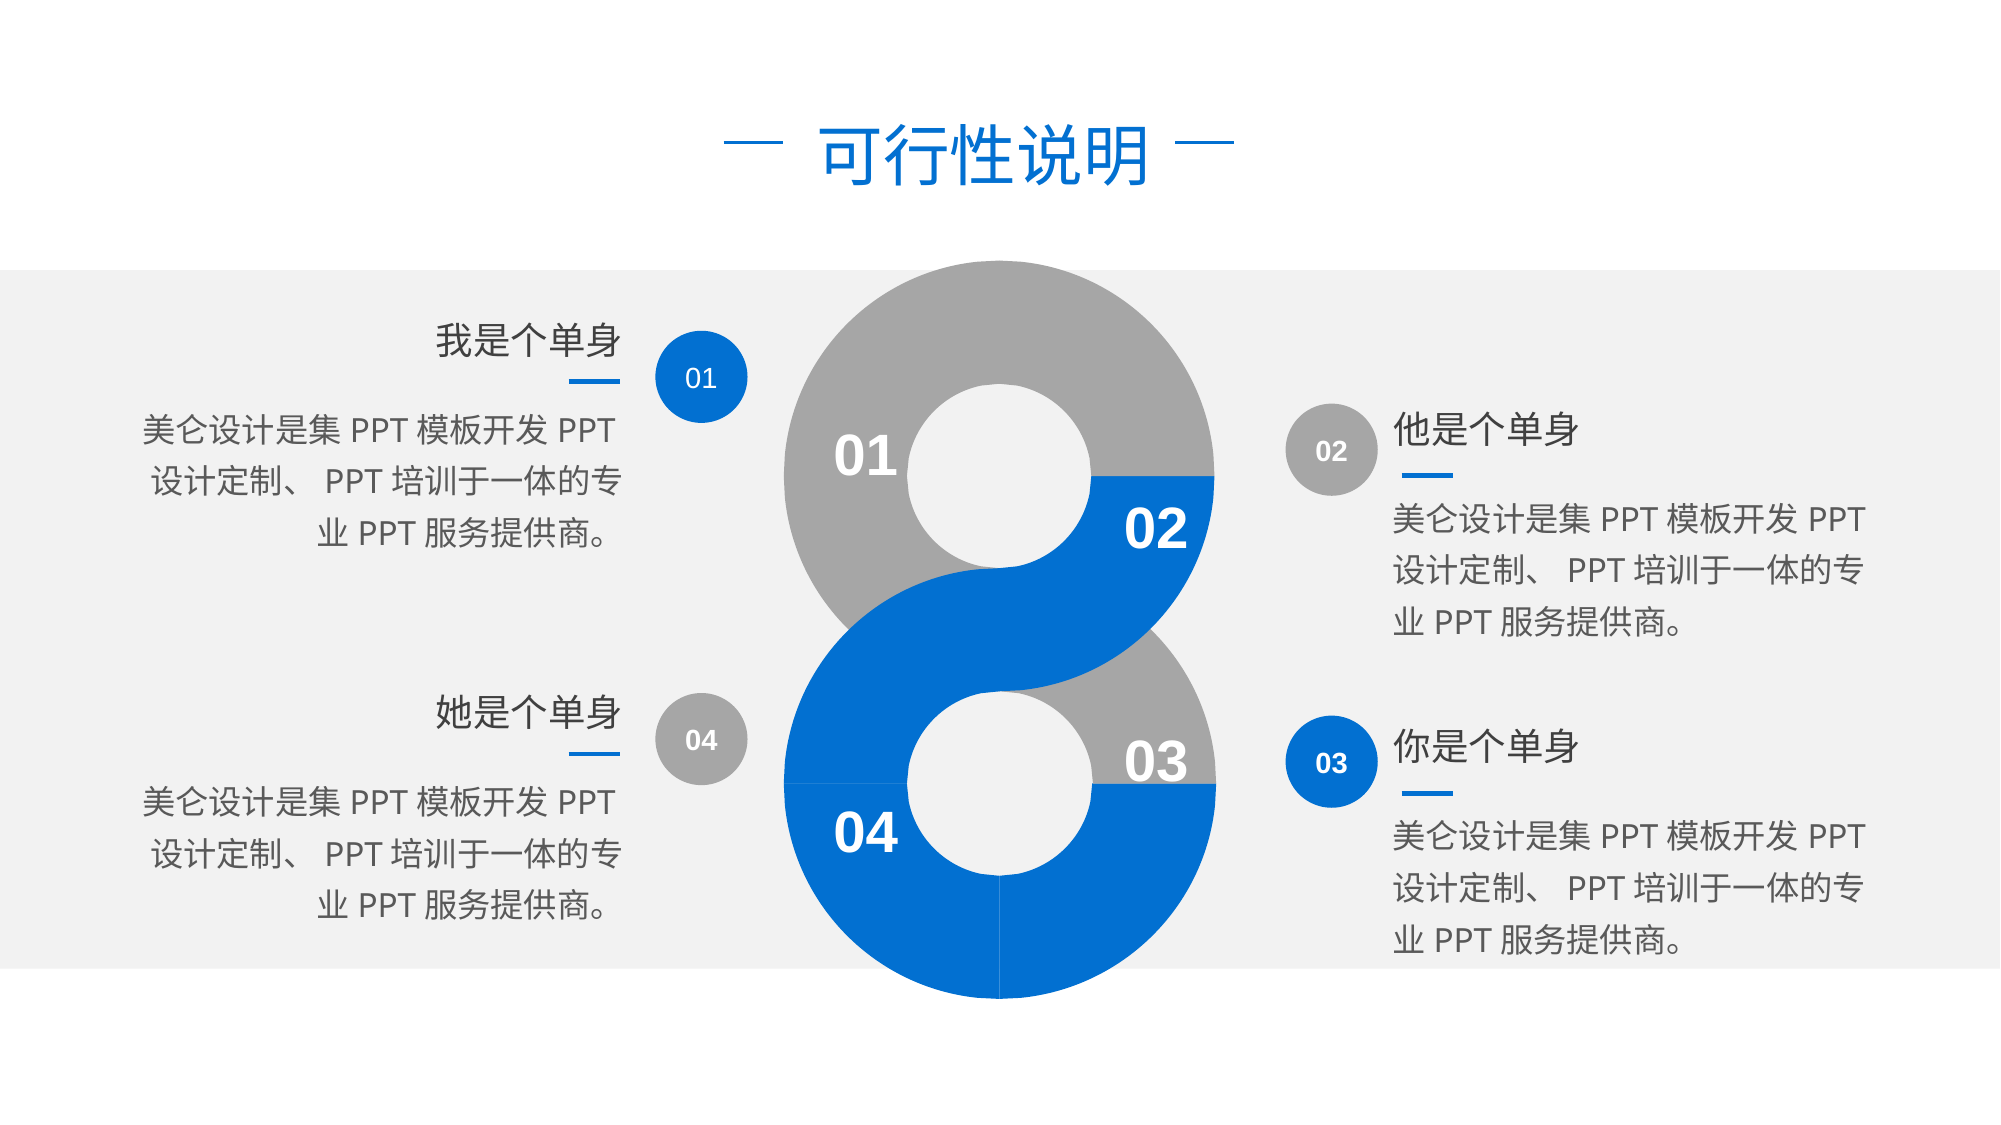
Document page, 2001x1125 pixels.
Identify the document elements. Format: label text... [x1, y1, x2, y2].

text_box 01 [818, 410, 914, 495]
text_box [998, 785, 1218, 1001]
text_box 04 [654, 691, 749, 787]
text_box [998, 478, 1216, 693]
text_box [1001, 259, 1216, 478]
text_box [1069, 270, 2000, 969]
text_box [0, 270, 930, 969]
text_box 他是个单身 [1378, 398, 1597, 458]
text_box [911, 385, 1090, 567]
text_box 01 [654, 329, 749, 424]
text_box [782, 567, 998, 785]
text_box 可行性说明 [801, 90, 1199, 201]
text_box [1006, 629, 1218, 785]
text_box 03 [1284, 714, 1378, 809]
text_box 她是个单身 [420, 681, 638, 742]
text_box 美仑设计是集PPT模板开发PPT设计定制、PPT培训于一体的专业PPT服务提供商。 [127, 389, 639, 560]
text_box [782, 784, 998, 1000]
text_box [909, 693, 1091, 874]
text_box 美仑设计是集PPT模板开发PPT设计定制、PPT培训于一体的专业PPT服务提供商。 [1377, 478, 1889, 649]
text_box 美仑设计是集PPT模板开发PPT设计定制、PPT培训于一体的专业PPT服务提供商。 [1377, 795, 1889, 967]
text_box 04 [818, 787, 914, 872]
text_box [782, 478, 998, 630]
text_box [782, 259, 1001, 478]
text_box 你是个单身 [1378, 715, 1597, 776]
text_box 我是个单身 [420, 309, 638, 369]
text_box 美仑设计是集PPT模板开发PPT设计定制、PPT培训于一体的专业PPT服务提供商。 [103, 761, 639, 932]
text_box 03 [1109, 715, 1204, 801]
text_box 02 [1109, 483, 1204, 568]
text_box 02 [1284, 402, 1379, 497]
